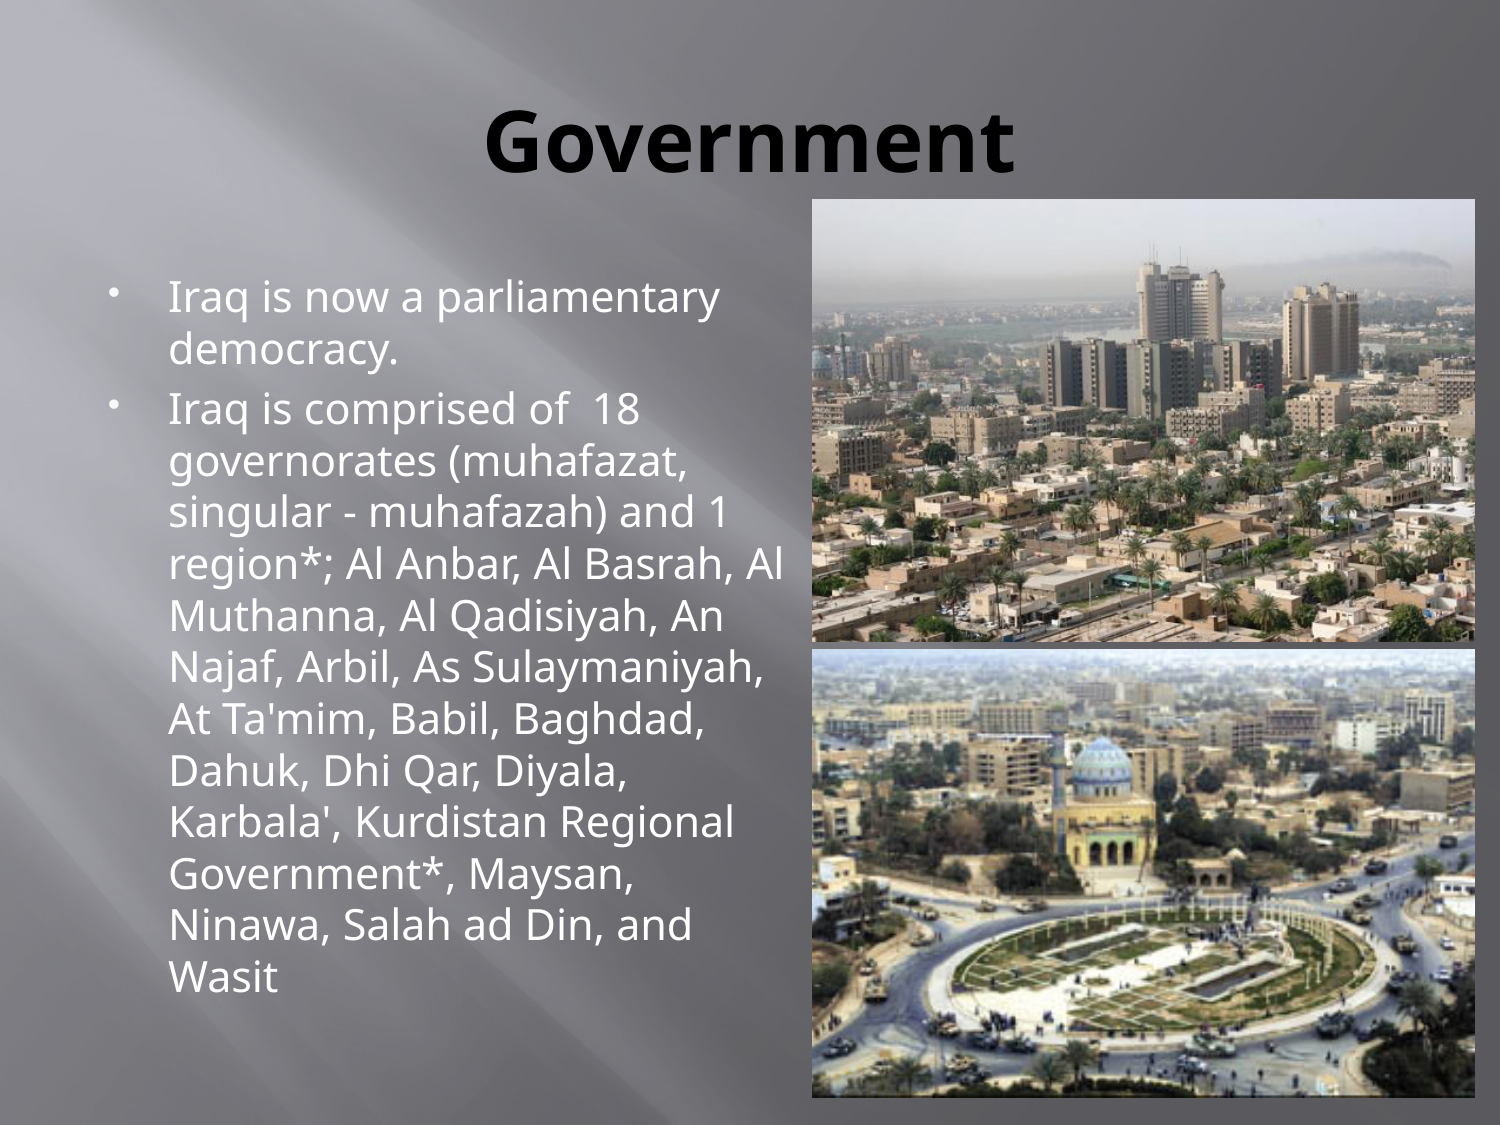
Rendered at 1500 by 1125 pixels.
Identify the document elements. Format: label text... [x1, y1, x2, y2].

title Government [75, 45, 1425, 233]
picture [812, 649, 1476, 1099]
list Iraq is now a parliamentary democracy. Iraq is comprised of 18 governorates (muhafazat, singular - muhafazah) and 1 region*; Al Anbar, Al Basrah, Al Muthanna, Al Qadisiyah, An Najaf, Arbil, As Sulaymaniyah, At Ta'mim, Babil, Baghdad, Dahuk, Dhi Qar, Diyala, Karbala', Kurdistan Regional Government*, Maysan, Ninawa, Salah ad Din, and Wasit [75, 262, 800, 1035]
picture [812, 199, 1476, 642]
